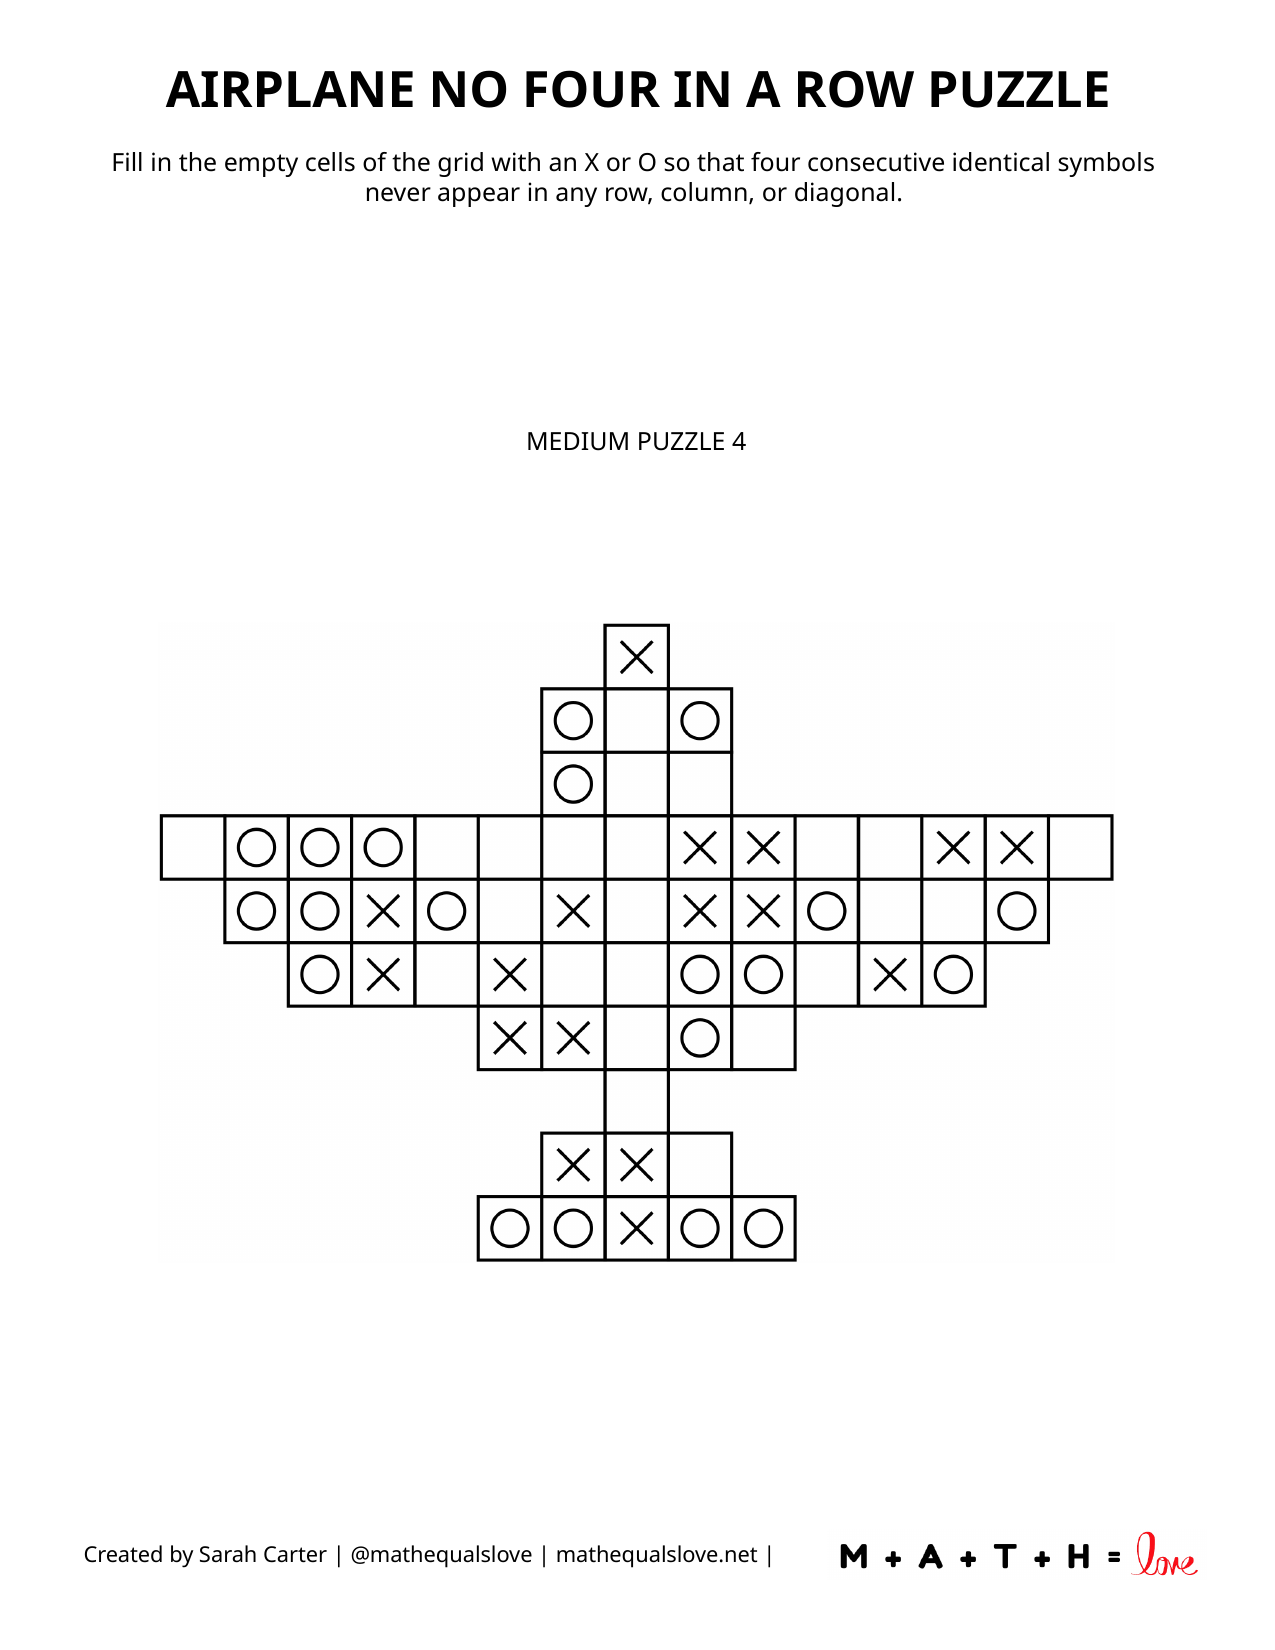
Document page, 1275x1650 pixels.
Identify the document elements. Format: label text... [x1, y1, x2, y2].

picture [157, 622, 1116, 1263]
text_box MEDIUM PUZZLE 4 [158, 424, 1115, 476]
text_box Fill in the empty cells of the grid with an X or O so that four consecutive identical symbols never appear in any row, column, or diagonal. [0, 139, 1275, 215]
text_box AIRPLANE NO FOUR IN A ROW PUZZLE [66, 49, 1211, 125]
text_box Created by Sarah Carter | @mathequalslove | mathequalslove.net | [68, 1533, 826, 1575]
picture [826, 1528, 1207, 1580]
